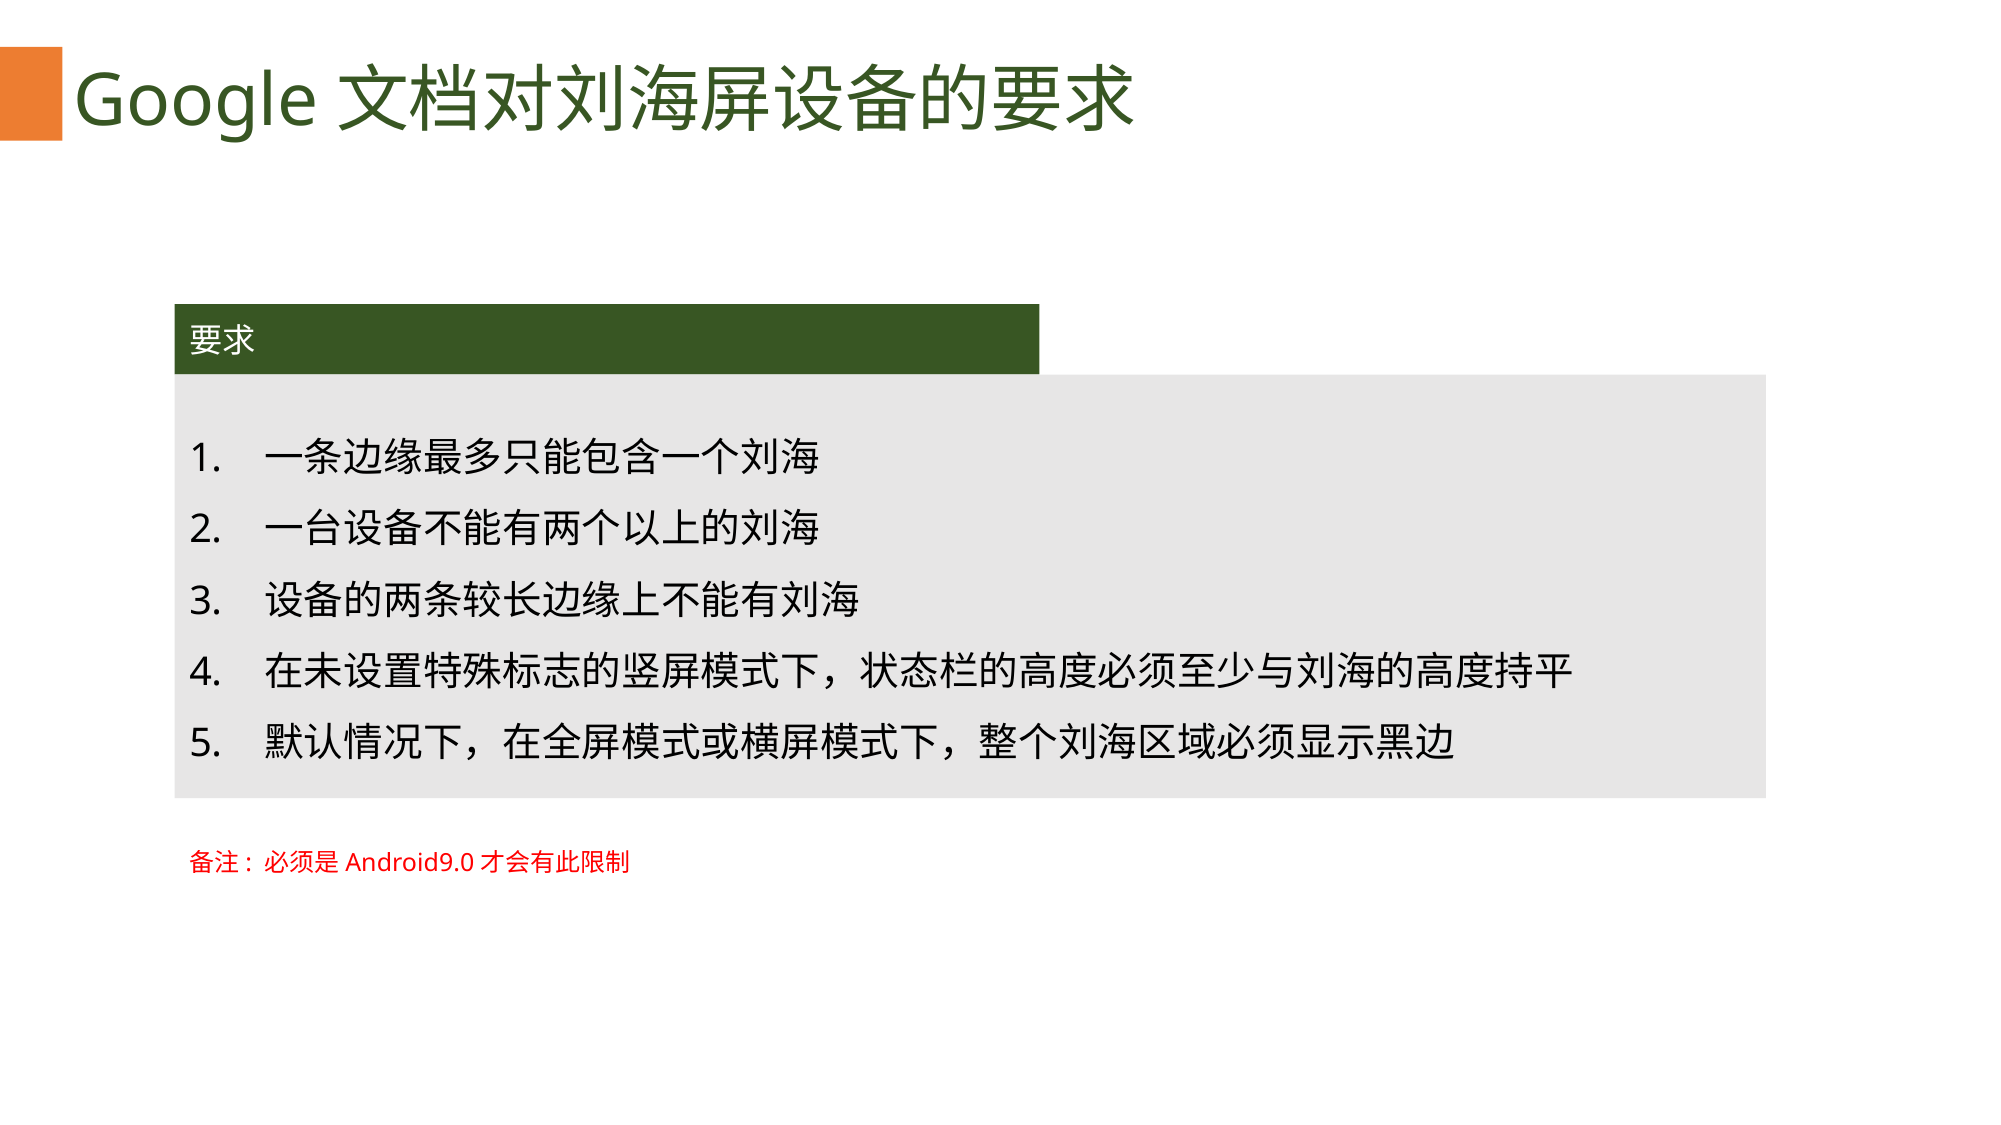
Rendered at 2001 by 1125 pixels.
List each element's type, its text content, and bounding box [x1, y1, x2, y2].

text_box 一条边缘最多只能包含一个刘海 一台设备不能有两个以上的刘海 设备的两条较长边缘上不能有刘海 在未设置特殊标志的竖屏模式下，状态栏的高度必须至少与刘海的高度持平 默认情况下，在全屏模式或横屏模式下，整个刘海区域必须显示黑边 [174, 373, 1767, 799]
text_box 要求 [173, 303, 1040, 375]
text_box 备注: 必须是Android9.0才会有此限制 [174, 823, 1425, 884]
text_box Google文档对刘海屏设备的要求 [62, 47, 1938, 144]
